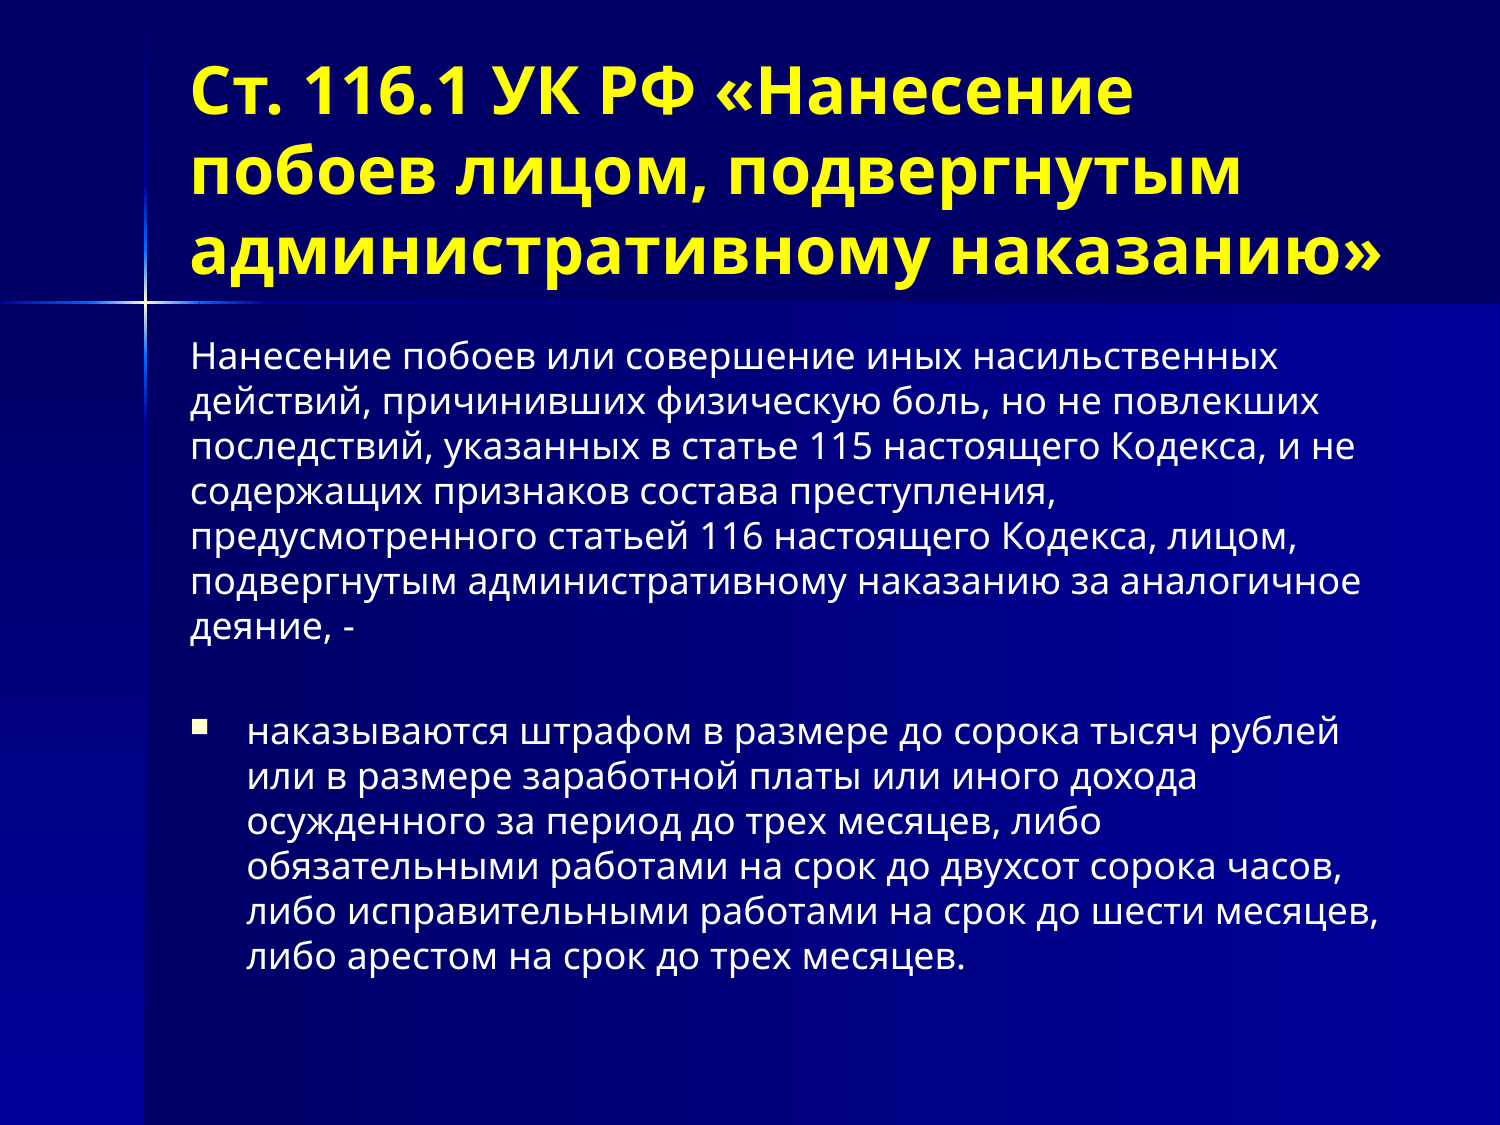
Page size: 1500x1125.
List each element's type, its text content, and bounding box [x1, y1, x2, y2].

title Ст. 116.1 УК РФ «Нанесение побоев лицом, подвергнутым административному наказанию» [174, 50, 1413, 285]
list Нанесение побоев или совершение иных насильственных действий, причинивших физическую боль, но не повлекших последствий, указанных в статье 115 настоящего Кодекса, и не содержащих признаков состава преступления, предусмотренного статьей 116 настоящего Кодекса, лицом, подвергнутым административному наказанию за аналогичное деяние, - наказываются штрафом в размере до сорока тысяч рублей или в размере заработной платы или иного дохода осужденного за период до трех месяцев, либо обязательными работами на срок до двухсот сорока часов, либо исправительными работами на срок до шести месяцев, либо арестом на срок до трех месяцев. [174, 324, 1413, 1000]
